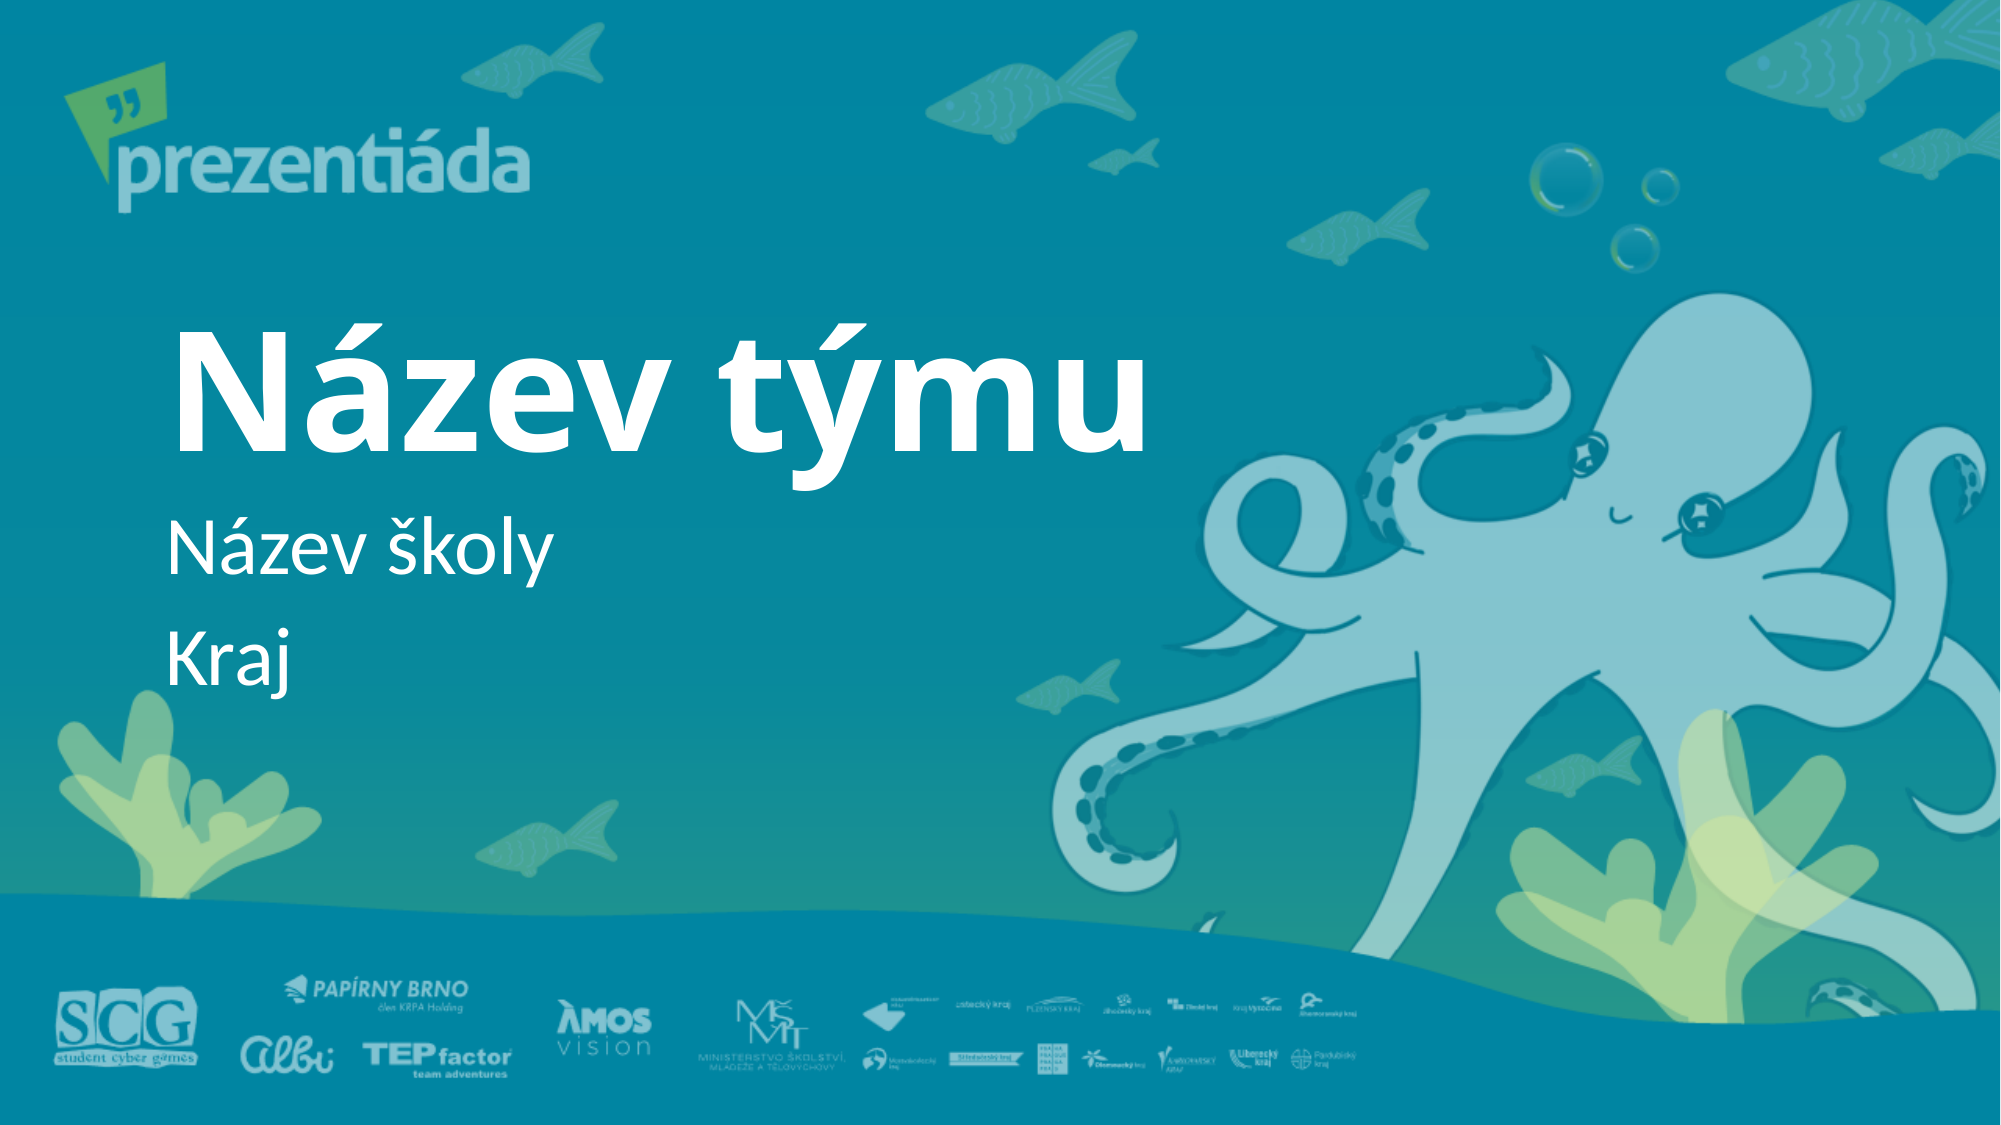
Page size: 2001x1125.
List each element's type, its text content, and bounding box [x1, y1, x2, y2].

subtitle Název školy Kraj [150, 495, 1750, 765]
picture [0, 0, 2001, 1125]
title Název týmu [150, 241, 1750, 495]
